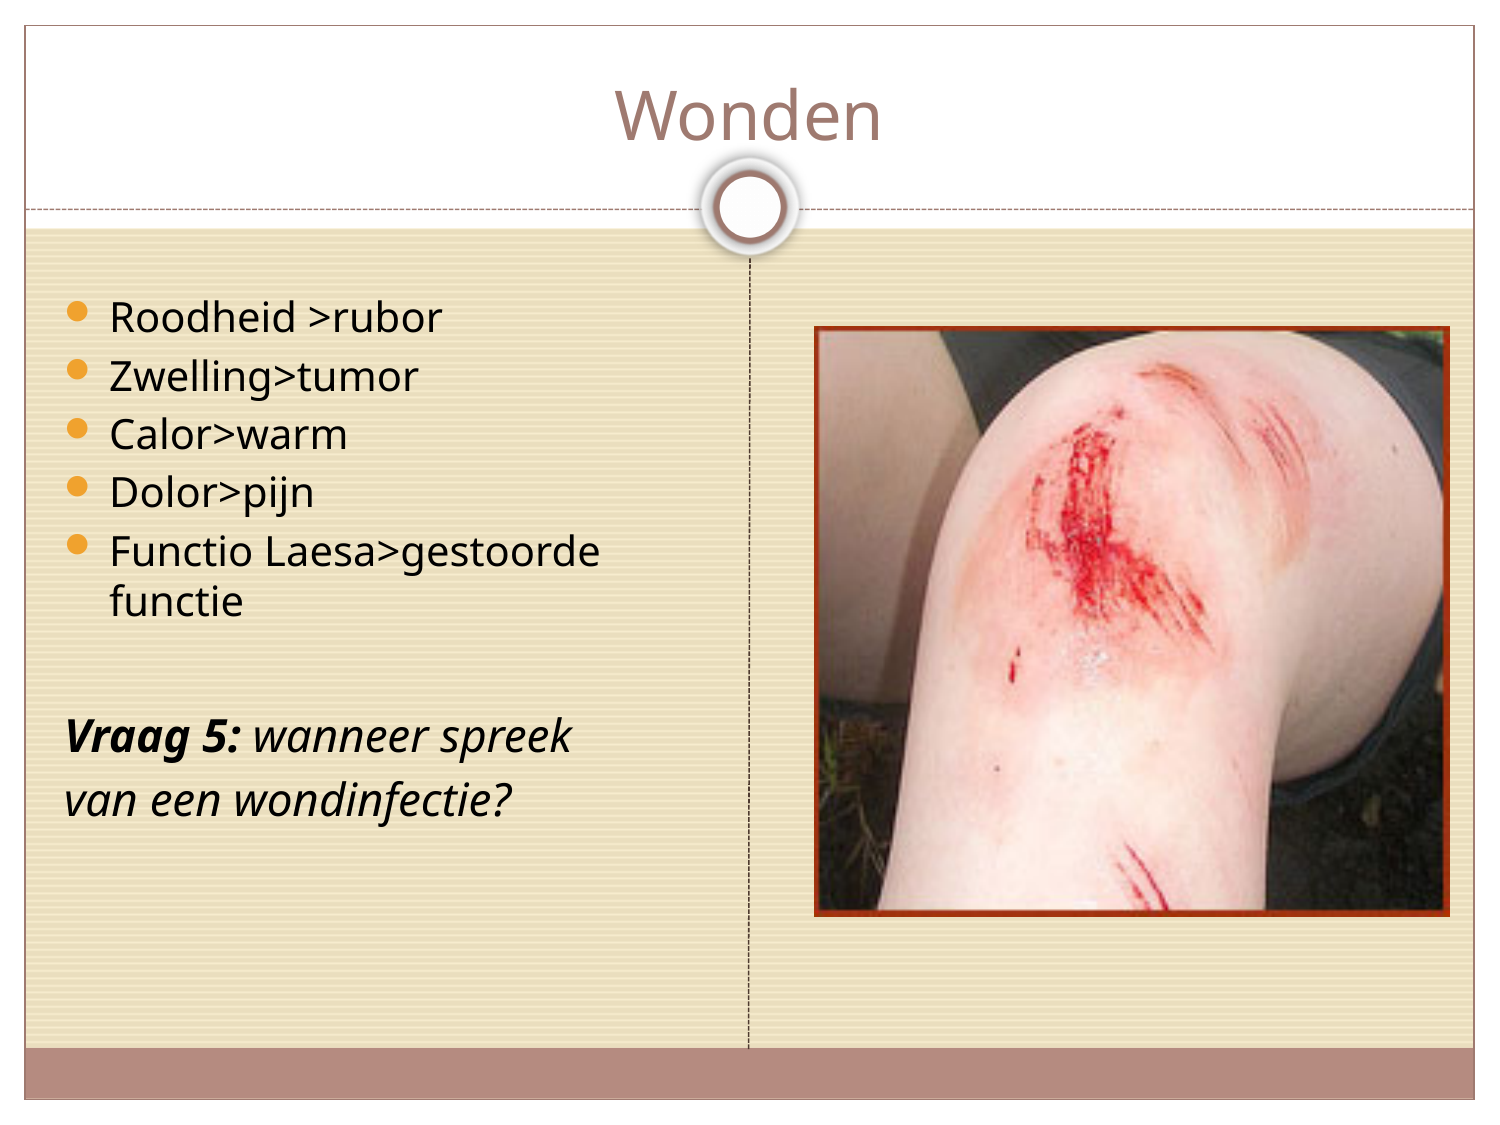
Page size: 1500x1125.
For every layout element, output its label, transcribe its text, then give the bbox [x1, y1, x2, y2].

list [817, 329, 1449, 916]
title Wonden [49, 37, 1450, 162]
list Roodheid >rubor Zwelling>tumor Calor>warm Dolor>pijn Functio Laesa>gestoorde functie Vraag 5: wanneer spreek van een wondinfectie? [49, 224, 712, 993]
